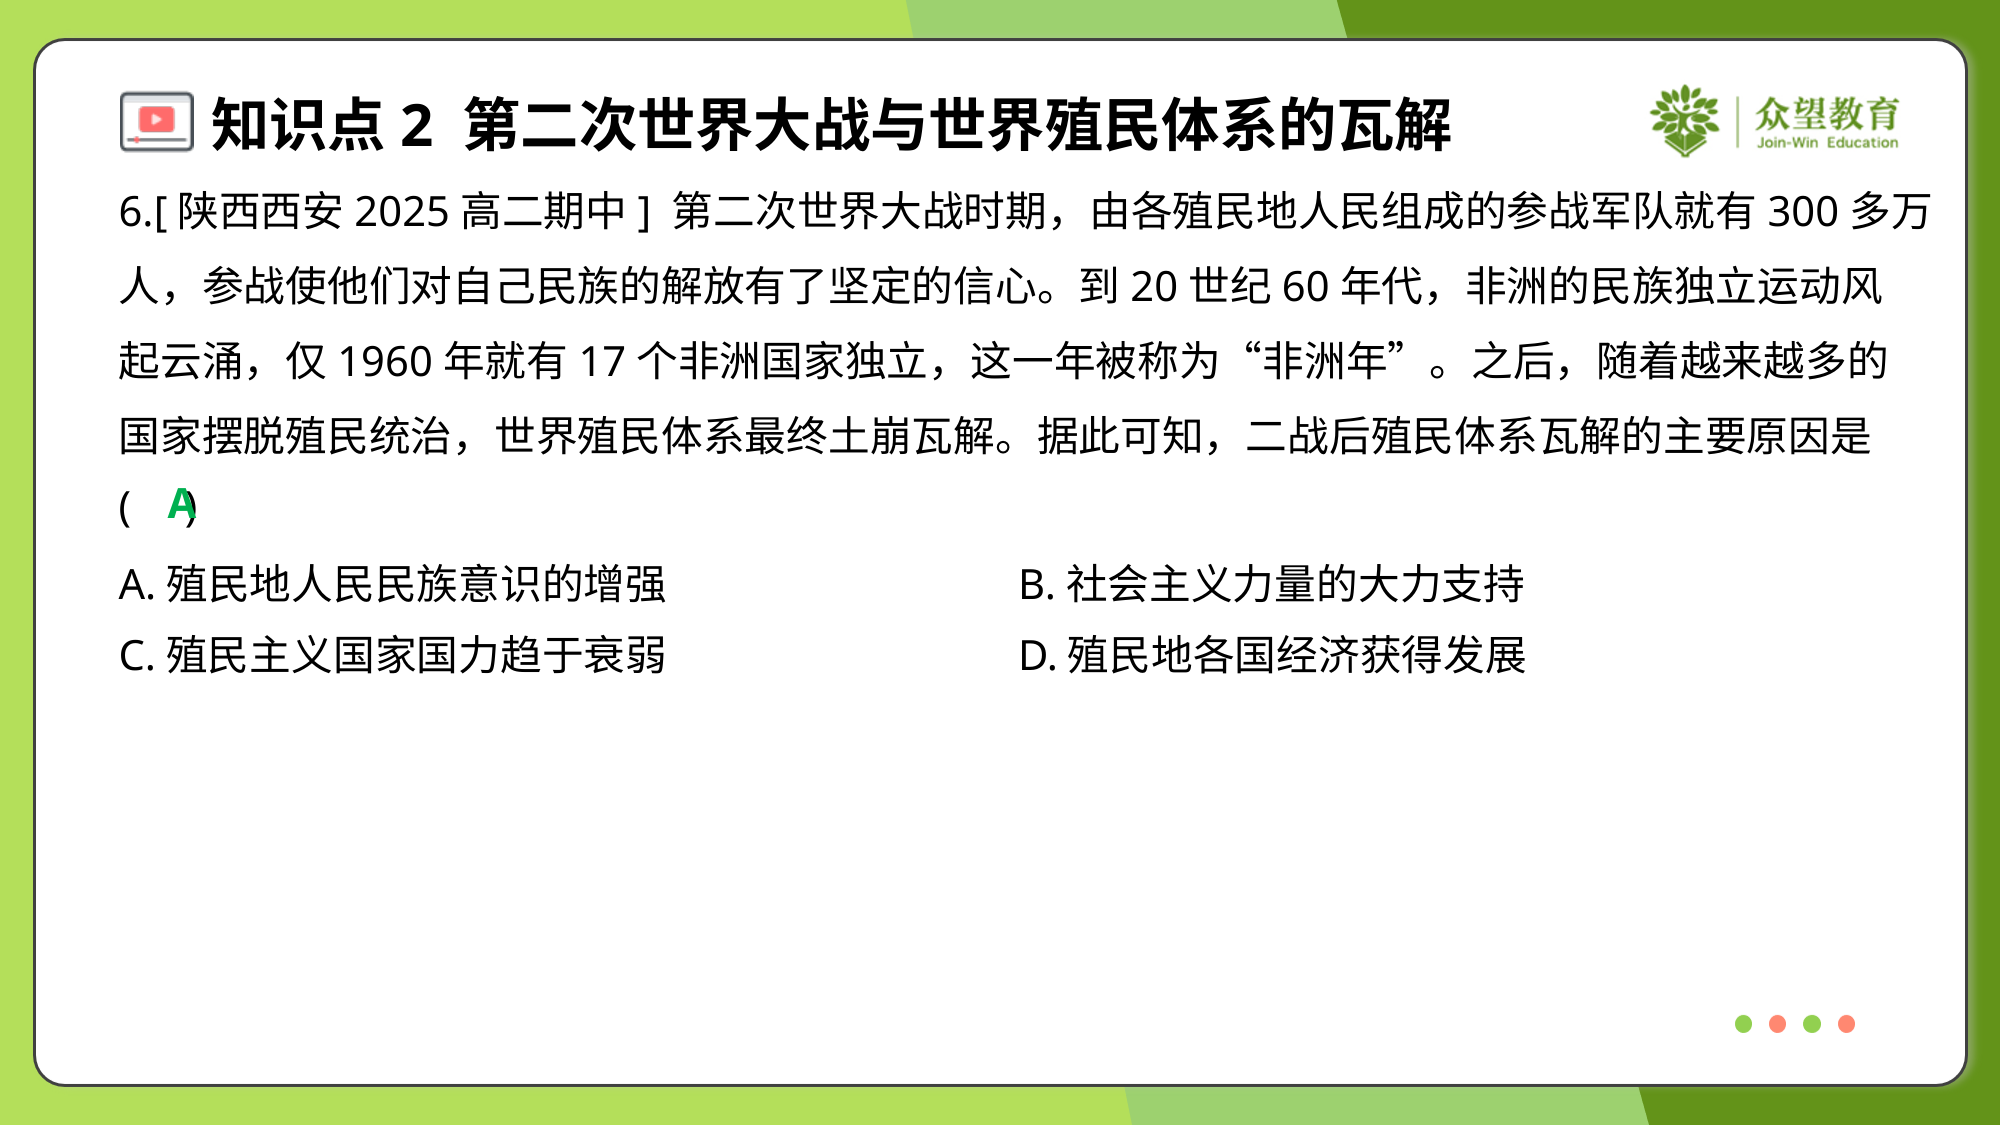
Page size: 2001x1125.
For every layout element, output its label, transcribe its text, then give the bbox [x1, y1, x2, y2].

text_box A.殖民地人民民族意识的增强 B.社会主义力量的大力支持 C.殖民主义国家国力趋于衰弱 D.殖民地各国经济获得发展 [118, 532, 1883, 672]
picture [0, 0, 2000, 1125]
text_box 6.[陕西西安2025高二期中] 第二次世界大战时期，由各殖民地人民组成的参战军队就有300多万 人，参战使他们对自己民族的解放有了坚定的信心。到20世纪60年代，非洲的民族独立运动风 起云涌，仅1960年就有17个非洲国家独立，这一年被称为“非洲年”。之后，随着越来越多的 国家摆脱殖民统治，世界殖民体系最终土崩瓦解。据此可知，二战后殖民体系瓦解的主要原因是 ( ) [118, 159, 1883, 523]
text_box A [151, 456, 213, 521]
